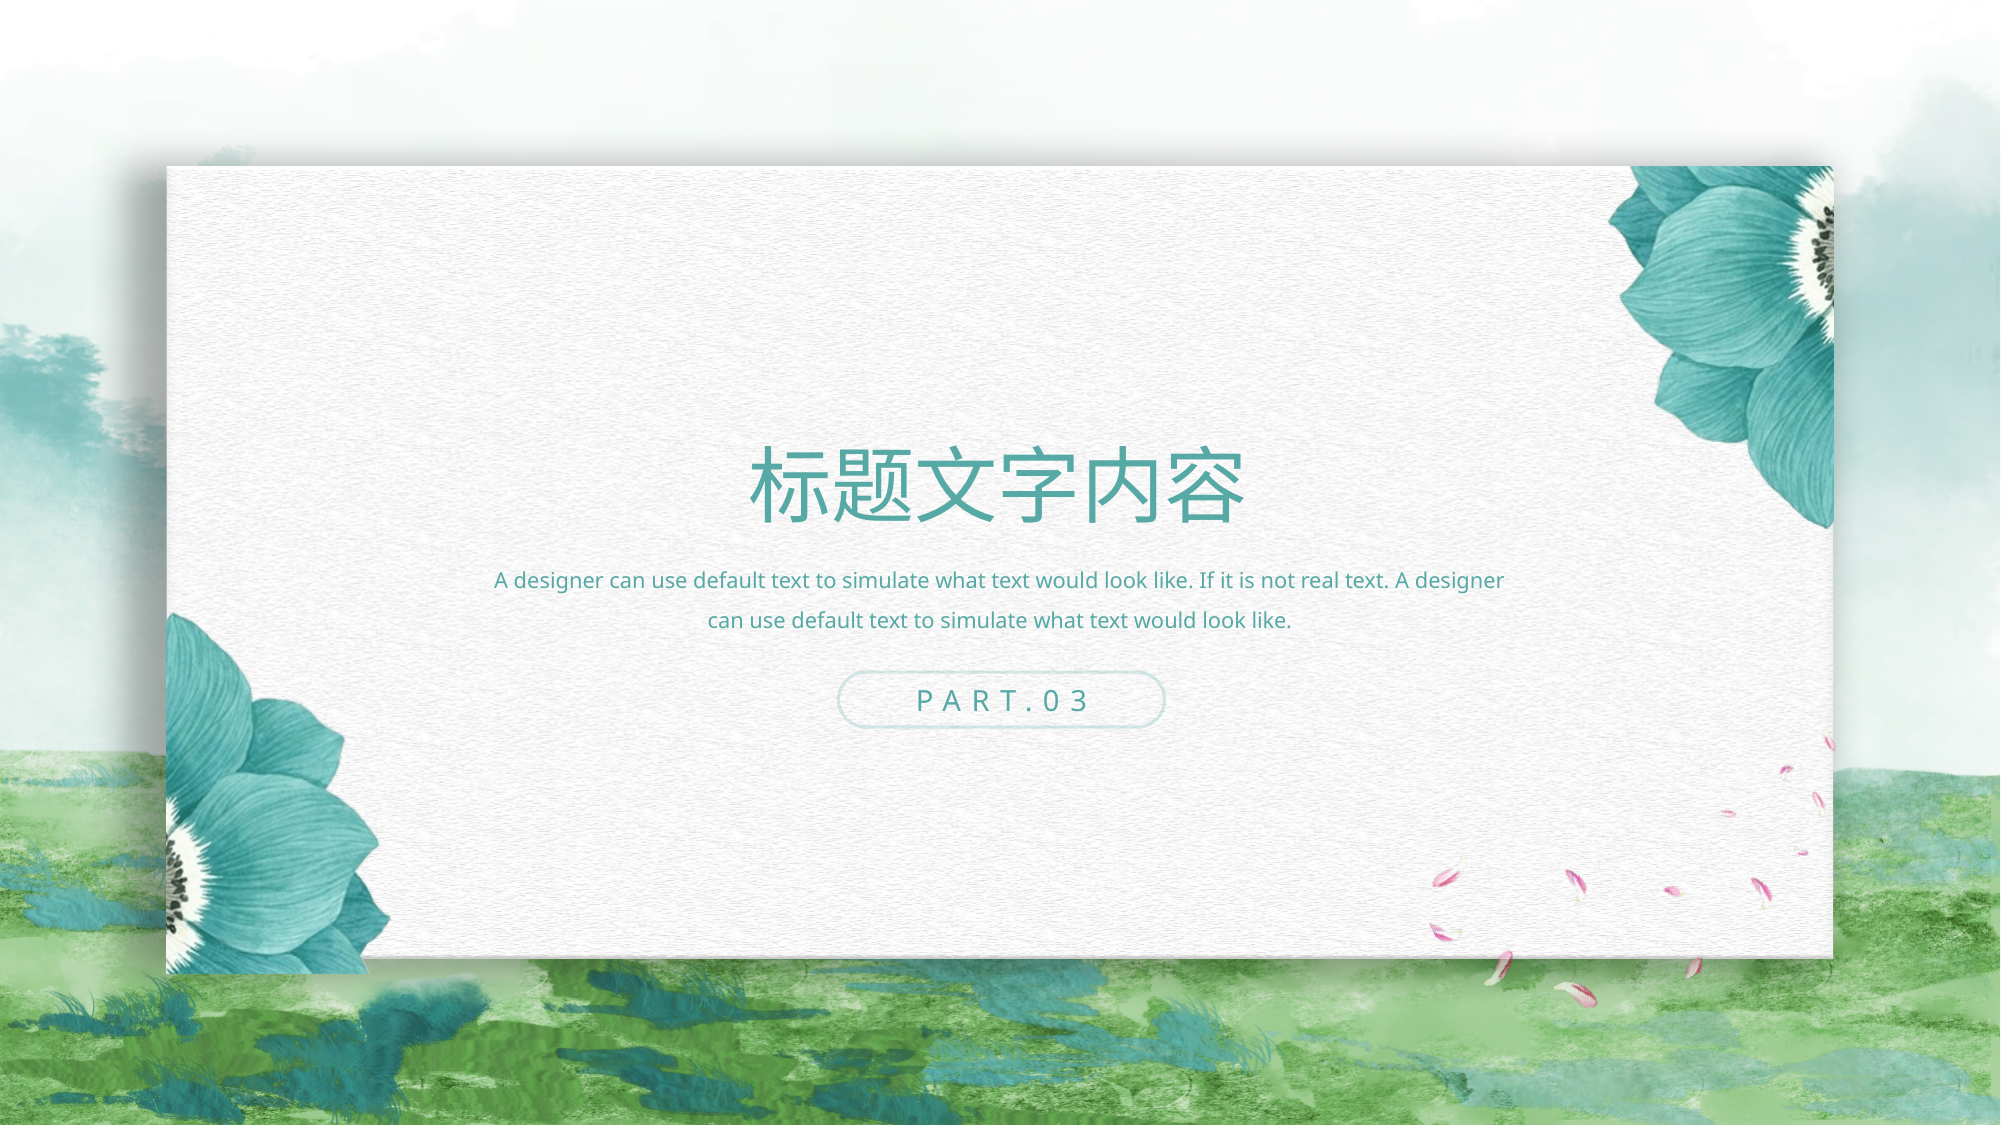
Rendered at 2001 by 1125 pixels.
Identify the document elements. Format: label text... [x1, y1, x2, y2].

text_box A designer can use default text to simulate what text would look like. If it is not real text. A designer can use default text to simulate what text would look like. [471, 546, 1530, 640]
text_box PART.03 [837, 671, 1166, 729]
picture [0, 0, 2001, 1125]
text_box 标题文字内容 [661, 426, 1335, 541]
